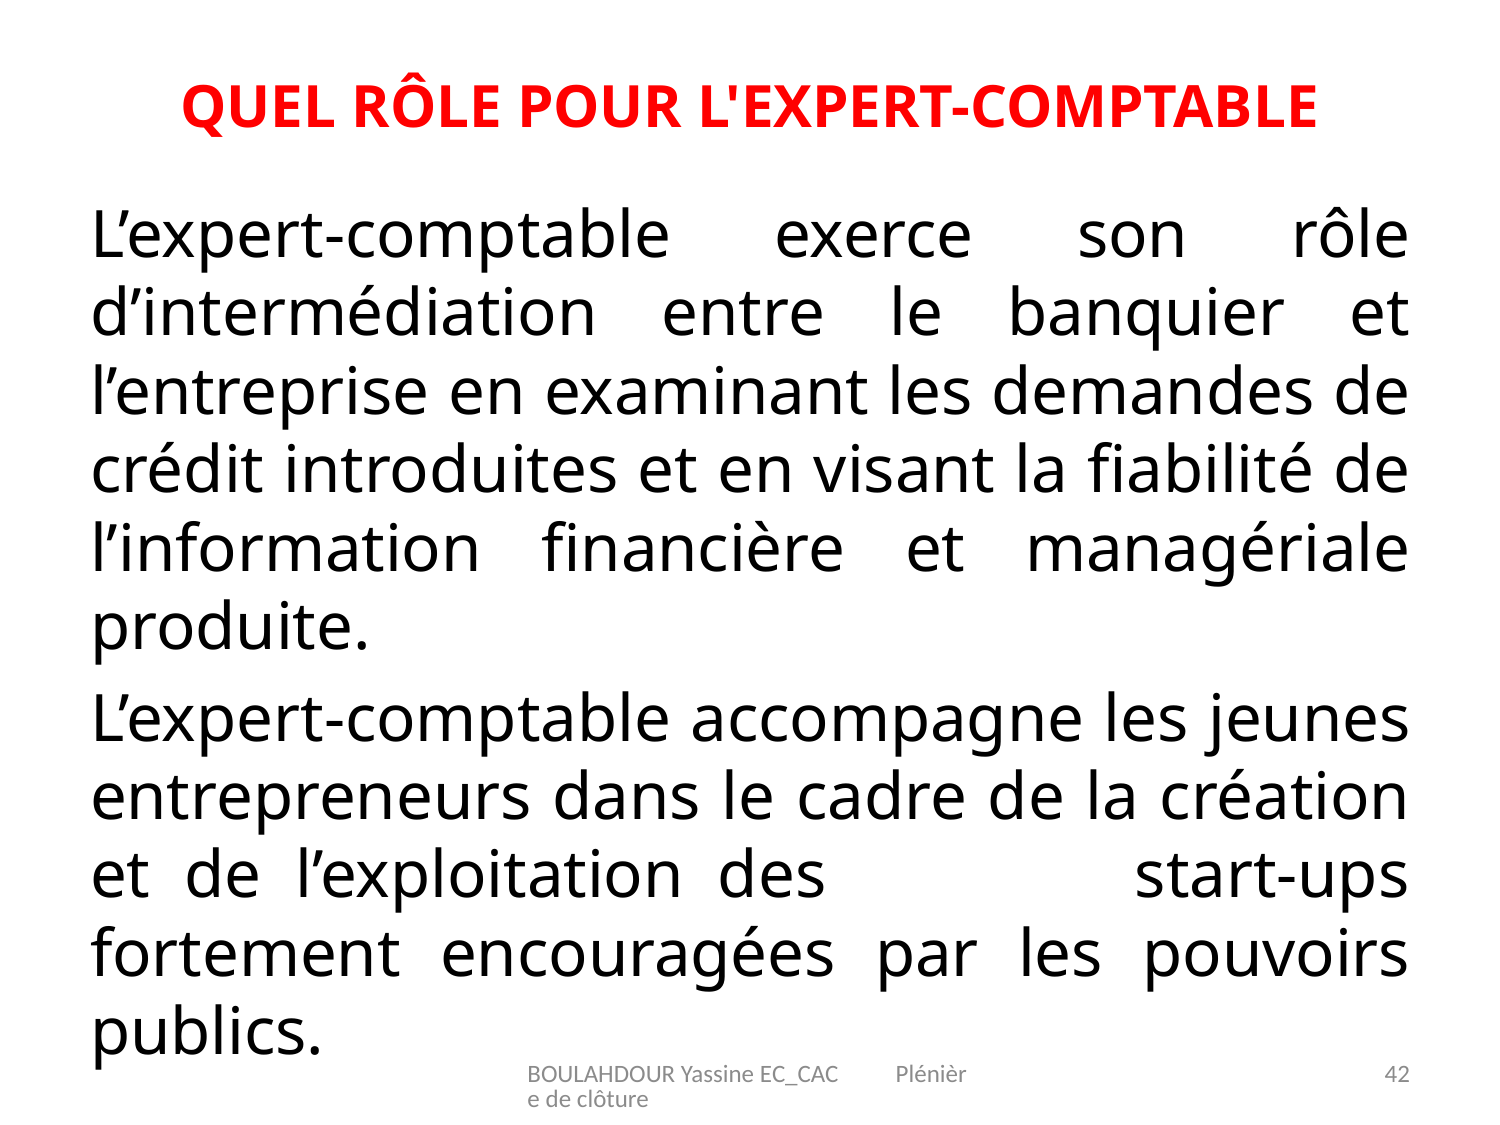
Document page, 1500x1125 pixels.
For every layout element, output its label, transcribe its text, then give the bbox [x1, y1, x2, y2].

footer BOULAHDOUR Yassine EC_CAC Plénière de clôture [512, 1042, 988, 1103]
list L’expert-comptable exerce son rôle d’intermédiation entre le banquier et l’entreprise en examinant les demandes de crédit introduites et en visant la fiabilité de l’information financière et managériale produite. L’expert-comptable accompagne les jeunes entrepreneurs dans le cadre de la création et de l’exploitation des start-ups fortement encouragées par les pouvoirs publics. [75, 184, 1425, 1083]
title Quel rôle pour l'expert-comptable [75, 45, 1425, 184]
slide_number 42 [1074, 1042, 1425, 1103]
